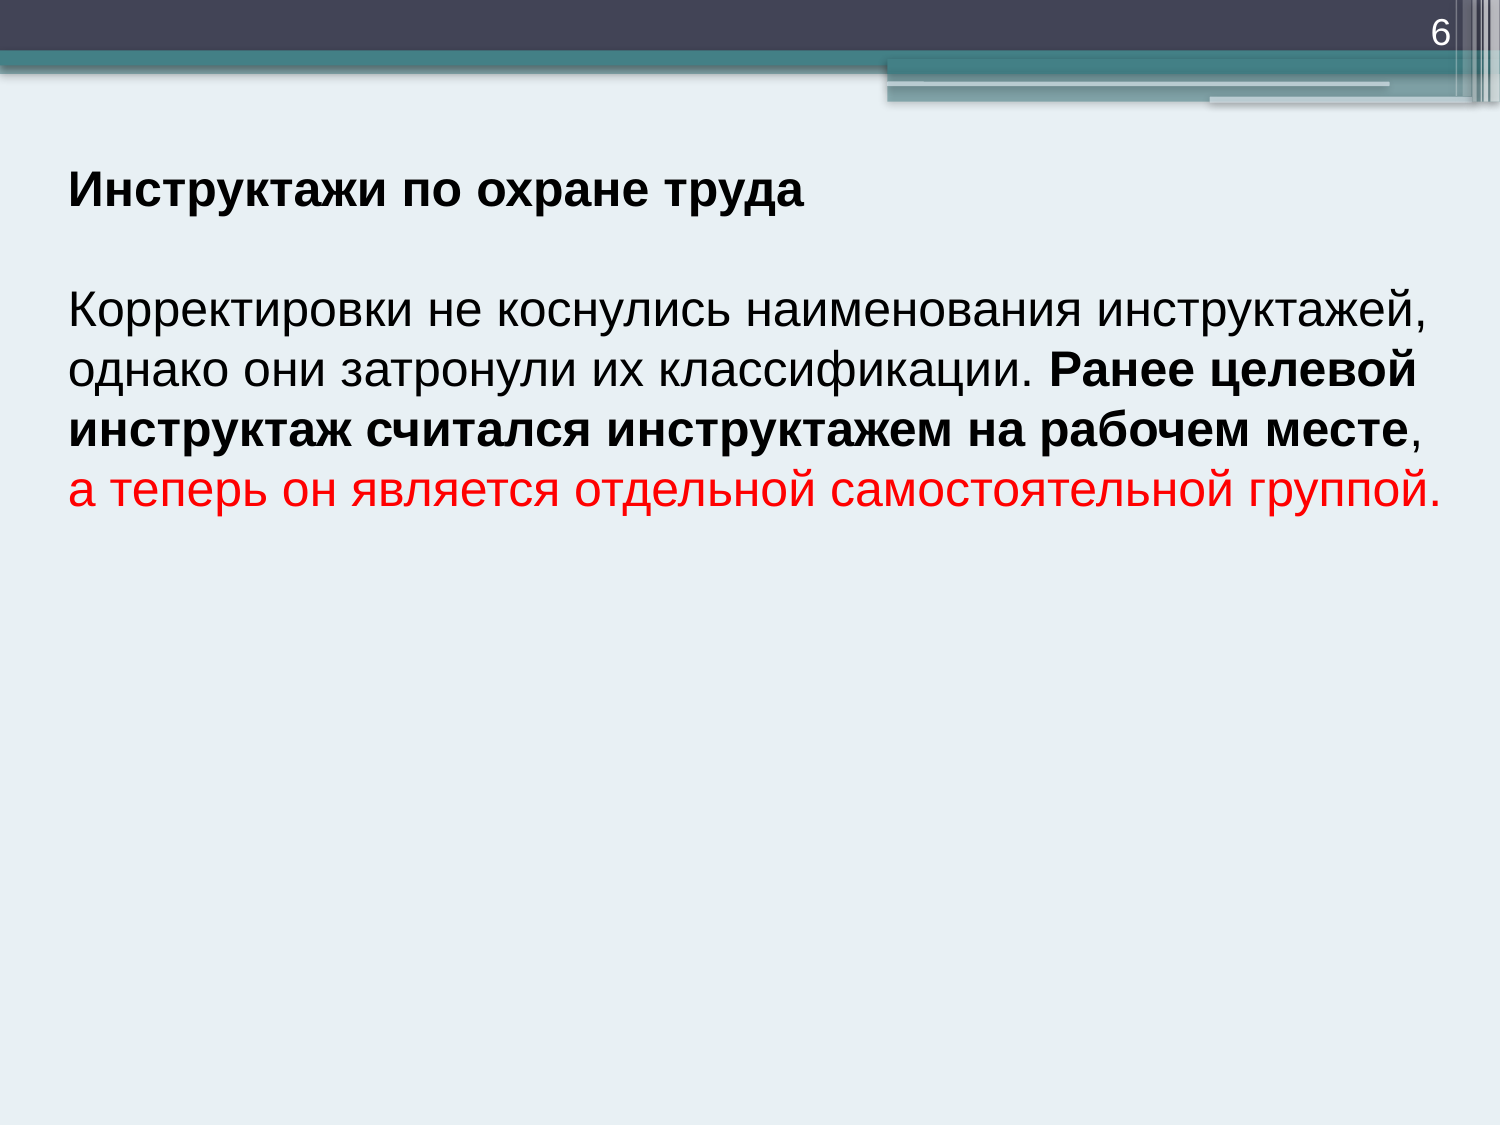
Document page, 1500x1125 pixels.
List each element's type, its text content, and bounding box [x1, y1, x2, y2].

text_box Инструктажи по охране труда Корректировки не коснулись наименования инструктажей, однако они затронули их классификации. Ранее целевой инструктаж считался инструктажем на рабочем месте, а теперь он является отдельной самостоятельной группой. [53, 148, 1459, 524]
slide_number 6 [1341, 0, 1466, 61]
